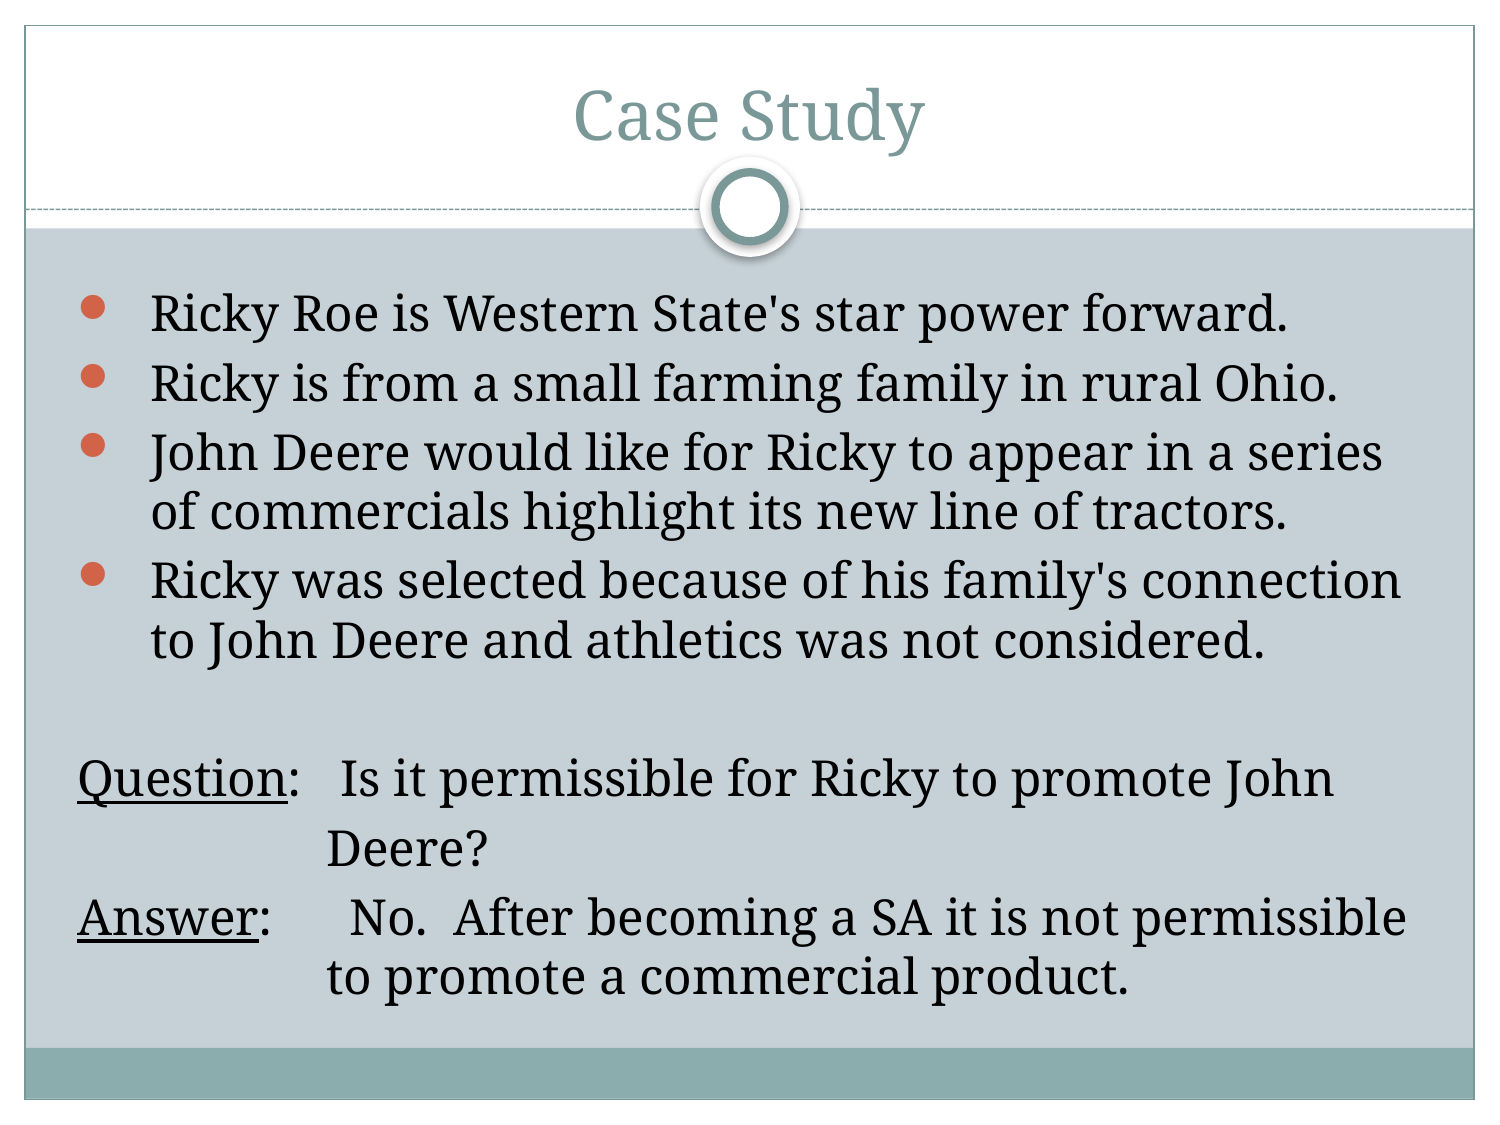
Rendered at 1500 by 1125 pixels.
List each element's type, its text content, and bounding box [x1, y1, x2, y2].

title Case Study [49, 37, 1450, 162]
list Ricky Roe is Western State's star power forward. Ricky is from a small farming family in rural Ohio. John Deere would like for Ricky to appear in a series of commercials highlight its new line of tractors. Ricky was selected because of his family's connection to John Deere and athletics was not considered. Question: Is it permissible for Ricky to promote John Deere? Answer: No. After becoming a SA it is not permissible to promote a commercial product. [62, 275, 1458, 1025]
